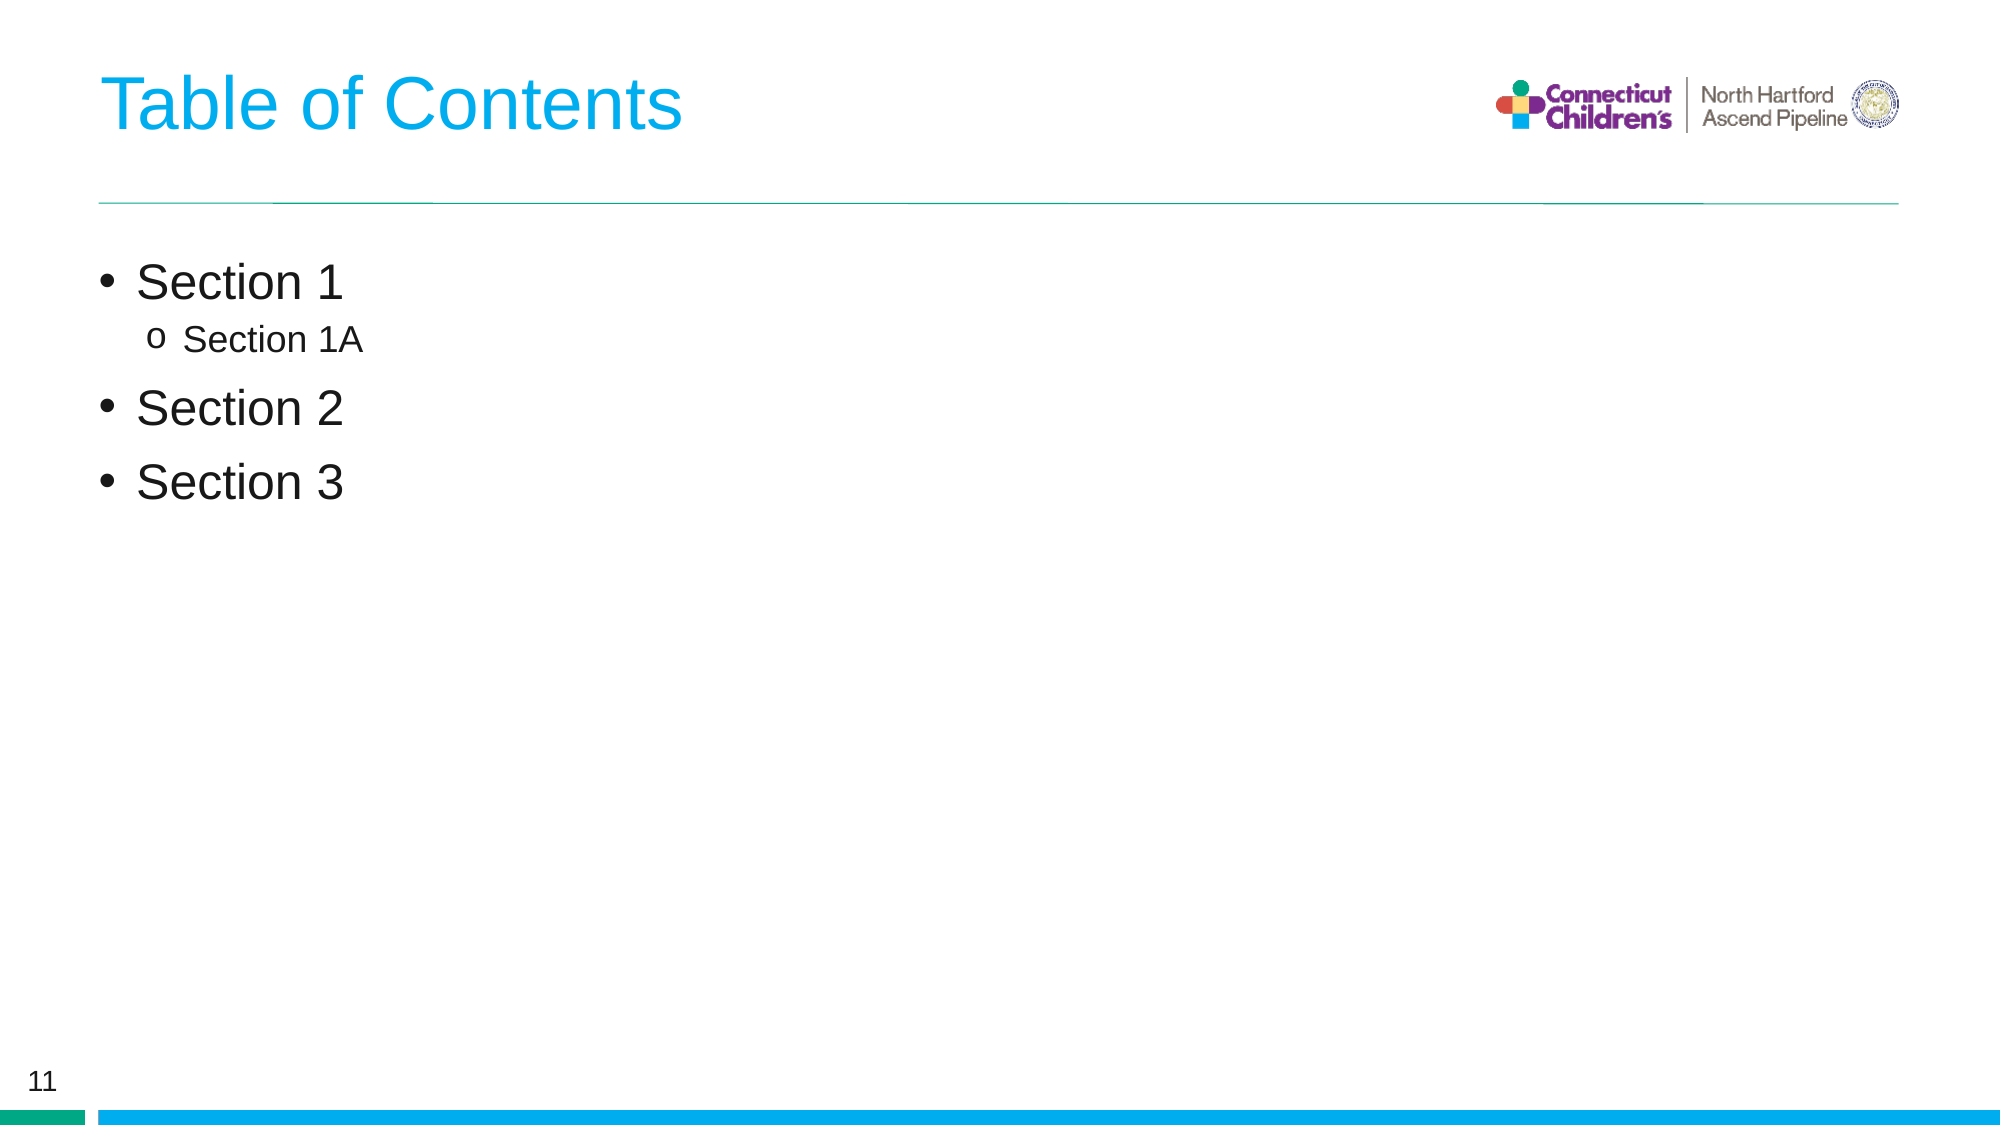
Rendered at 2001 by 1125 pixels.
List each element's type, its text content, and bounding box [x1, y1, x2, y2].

slide_number 11 [0, 1050, 85, 1110]
title Table of Contents [98, 23, 1498, 187]
list Section 1 Section 1A Section 2 Section 3 [98, 248, 1899, 1040]
picture [1498, 77, 1899, 133]
